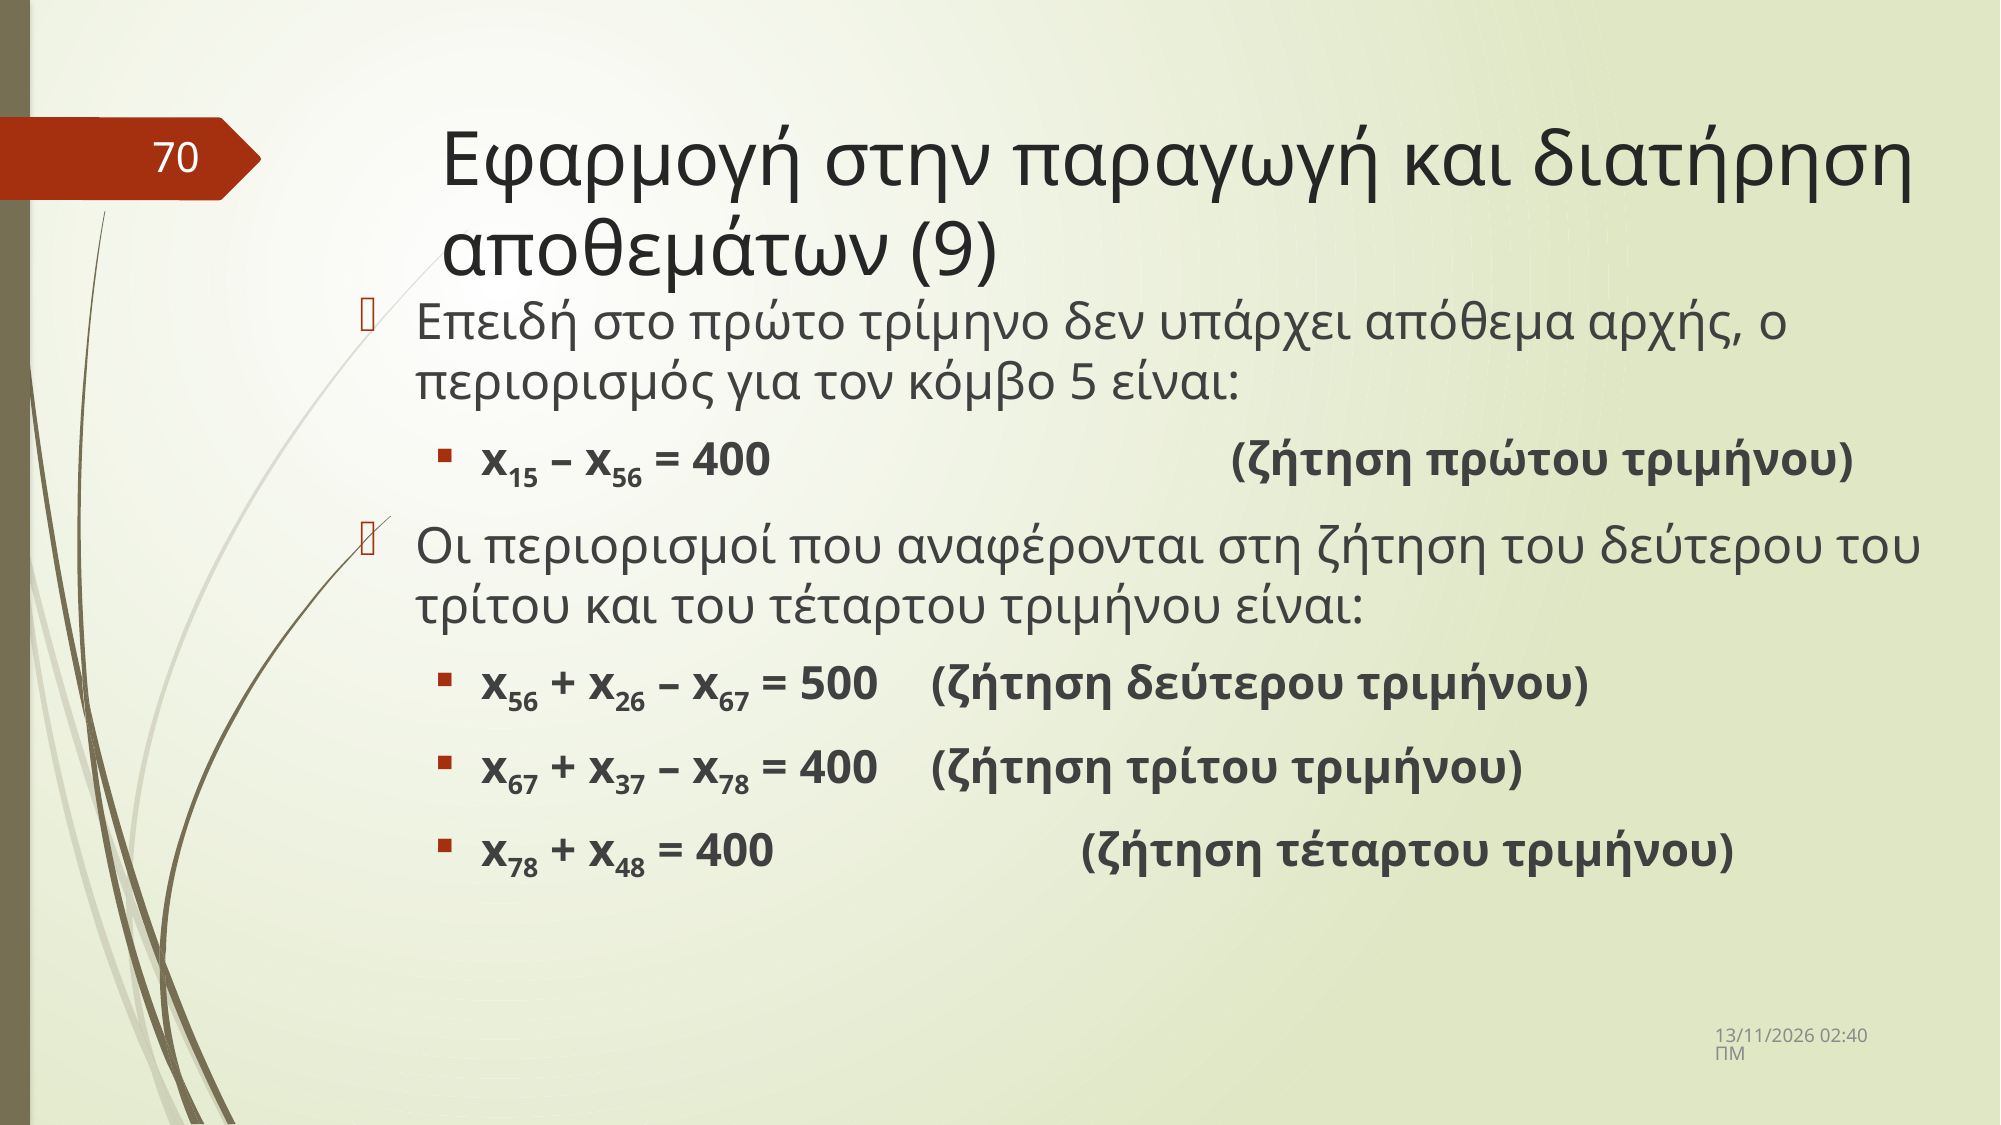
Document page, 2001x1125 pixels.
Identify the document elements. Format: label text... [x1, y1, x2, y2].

slide_number 70 [87, 129, 216, 190]
title Εφαρμογή στην παραγωγή και διατήρηση αποθεμάτων (9) [425, 102, 1986, 281]
list Επειδή στο πρώτο τρίμηνο δεν υπάρχει απόθεμα αρχής, ο περιορισμός για τον κόμβο 5 είναι: x15 – x56 = 400 (ζήτηση πρώτου τριμήνου) Οι περιορισμοί που αναφέρονται στη ζήτηση του δεύτερου του τρίτου και του τέταρτου τριμήνου είναι: x56 + x26 – x67 = 500 (ζήτηση δεύτερου τριμήνου) x67 + x37 – x78 = 400 (ζήτηση τρίτου τριμήνου) x78 + x48 = 400 (ζήτηση τέταρτου τριμήνου) [344, 281, 2000, 1113]
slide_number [1699, 1005, 1888, 1067]
